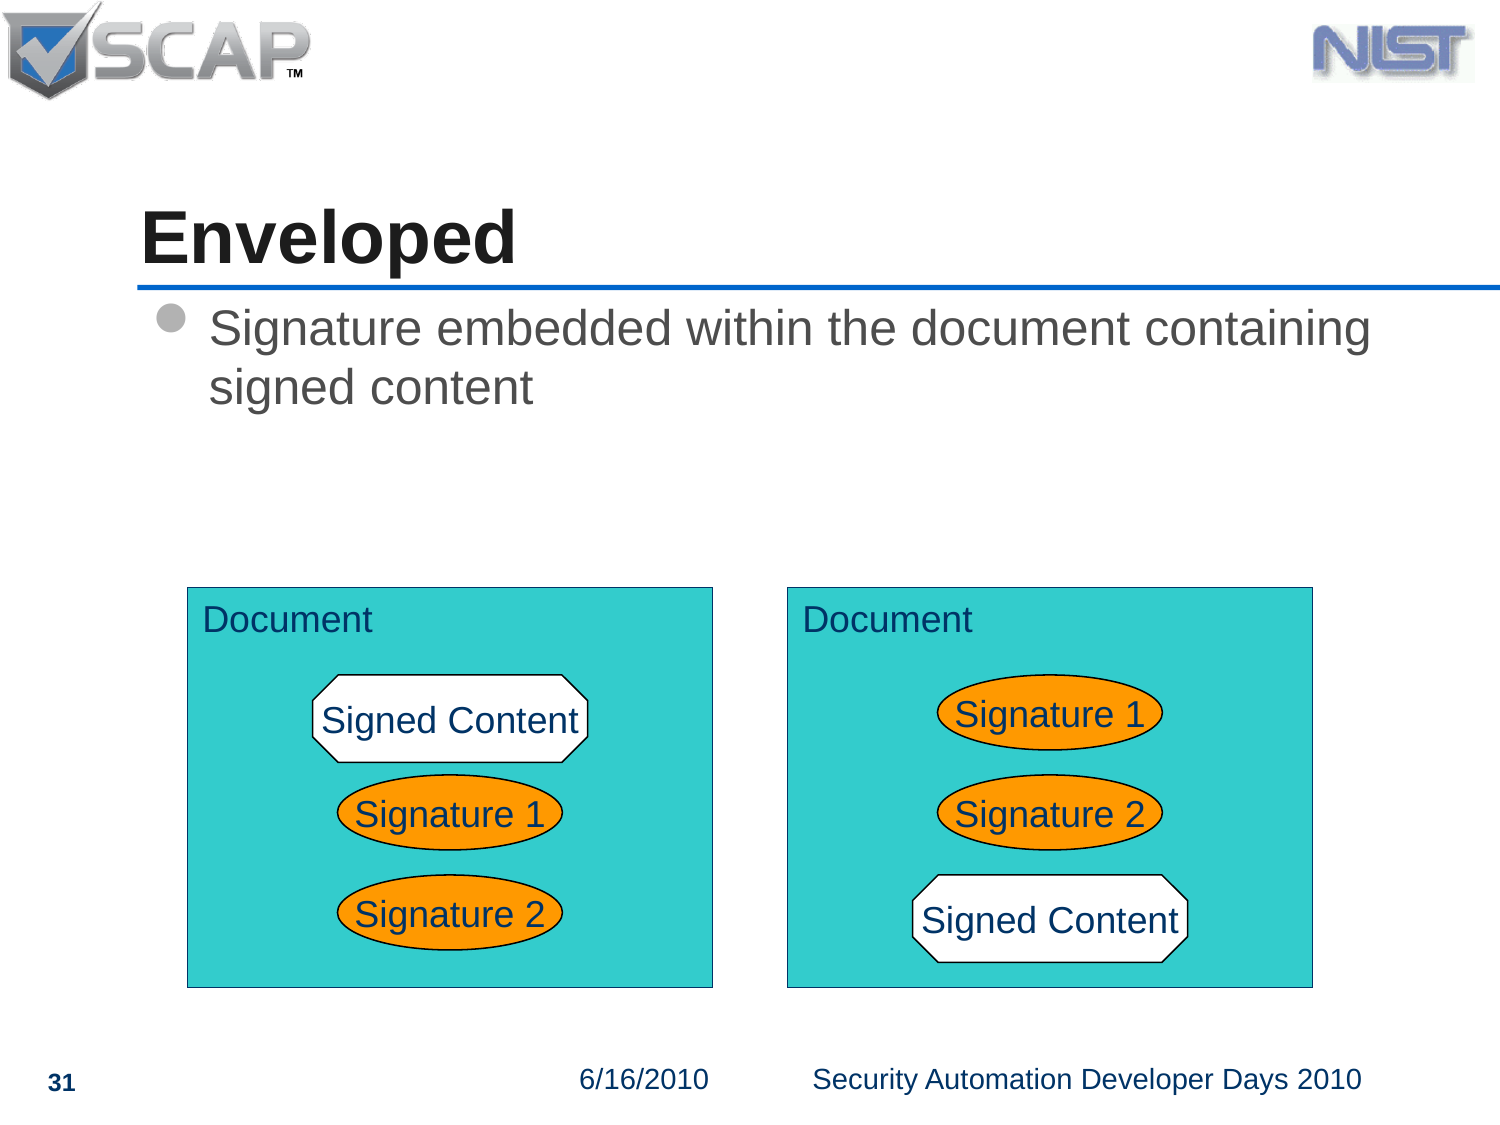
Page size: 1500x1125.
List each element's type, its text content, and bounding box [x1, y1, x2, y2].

picture [1312, 24, 1475, 83]
text_box Signed Content [312, 674, 588, 763]
footer Security Automation Developer Days 2010 [749, 1024, 1426, 1104]
text_box Signed Content [912, 874, 1188, 963]
text_box Signature 2 [337, 874, 563, 950]
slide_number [374, 1024, 725, 1104]
text_box Signature 1 [937, 674, 1163, 750]
slide_number 31 [13, 1023, 111, 1105]
picture [0, 0, 313, 103]
text_box Document [787, 587, 1313, 988]
text_box Document [187, 587, 713, 988]
title Enveloped [124, 99, 1426, 288]
text_box Signature 2 [937, 774, 1163, 850]
text_box Signature 1 [337, 774, 563, 850]
list Signature embedded within the document containing signed content [137, 287, 1400, 476]
